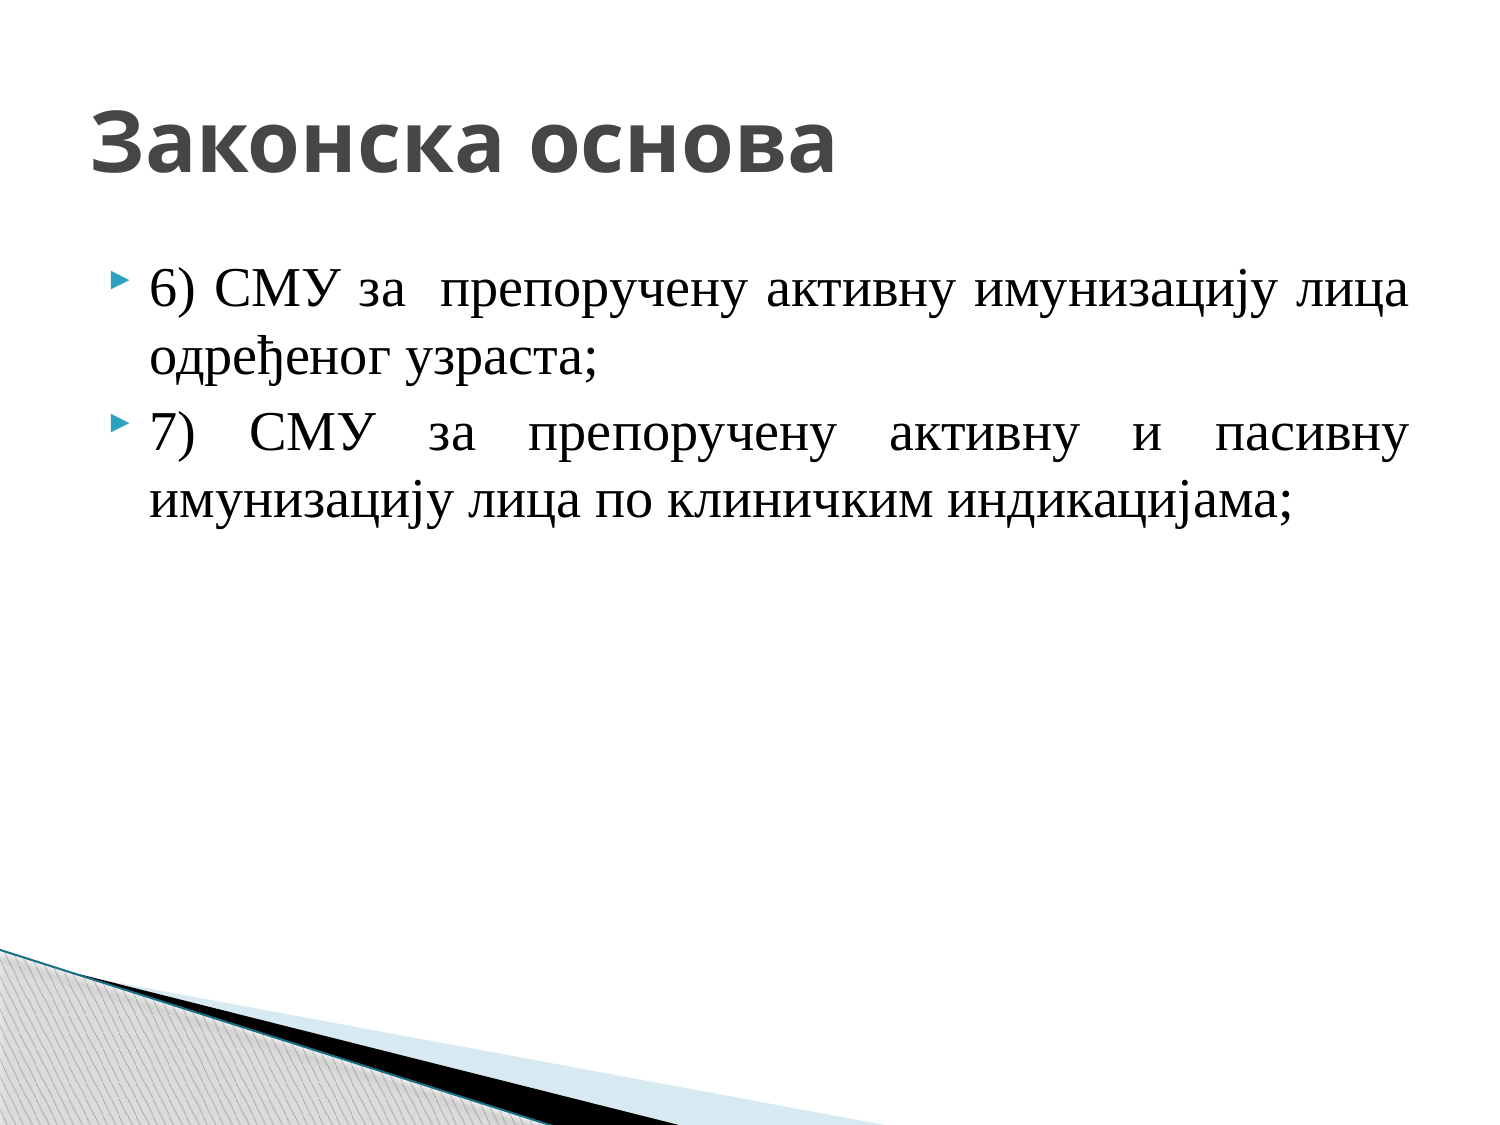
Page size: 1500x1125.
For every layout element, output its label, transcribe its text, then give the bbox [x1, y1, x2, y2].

list 6) СМУ за препоручену активну имунизацију лица одређеног узраста; 7) СМУ за препоручену активну и пасивну имунизацију лица по клиничким индикацијама; [75, 243, 1425, 986]
title Законска основа [75, 45, 1425, 233]
